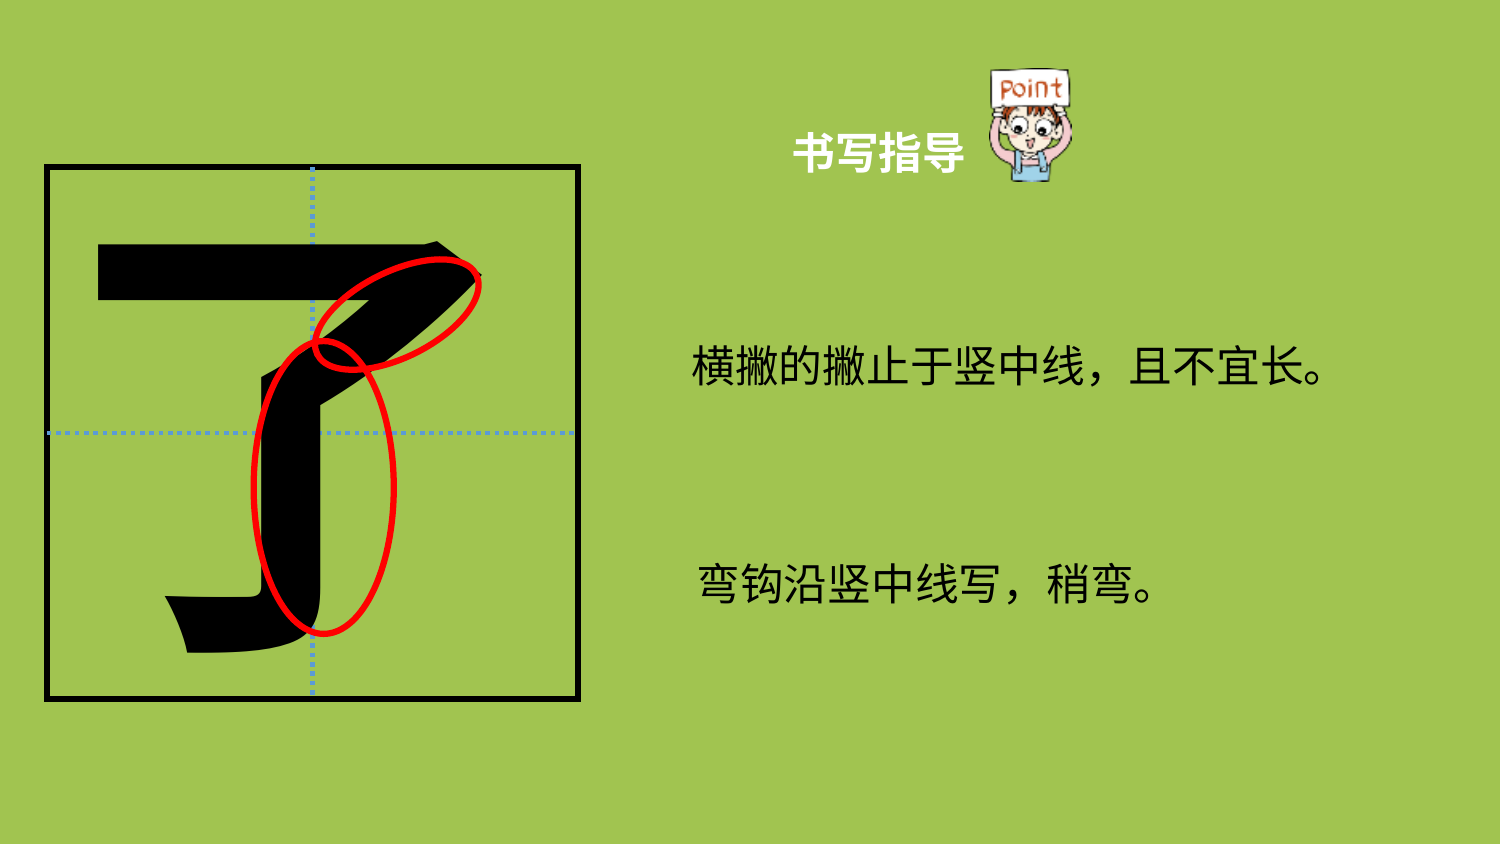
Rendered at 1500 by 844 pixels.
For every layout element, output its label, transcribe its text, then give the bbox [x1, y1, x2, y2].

text_box 书写指导 [751, 114, 992, 190]
text_box [314, 258, 480, 370]
picture [989, 68, 1072, 182]
text_box [313, 434, 395, 635]
text_box [257, 342, 312, 433]
text_box [313, 340, 390, 433]
text_box [454, 434, 579, 700]
text_box 了 [43, 136, 454, 711]
text_box [454, 166, 579, 433]
text_box [252, 434, 312, 633]
text_box 弯钩沿竖中线写，稍弯。 [685, 551, 1428, 616]
text_box 横撇的撇止于竖中线，且不宜长。 [679, 333, 1336, 397]
